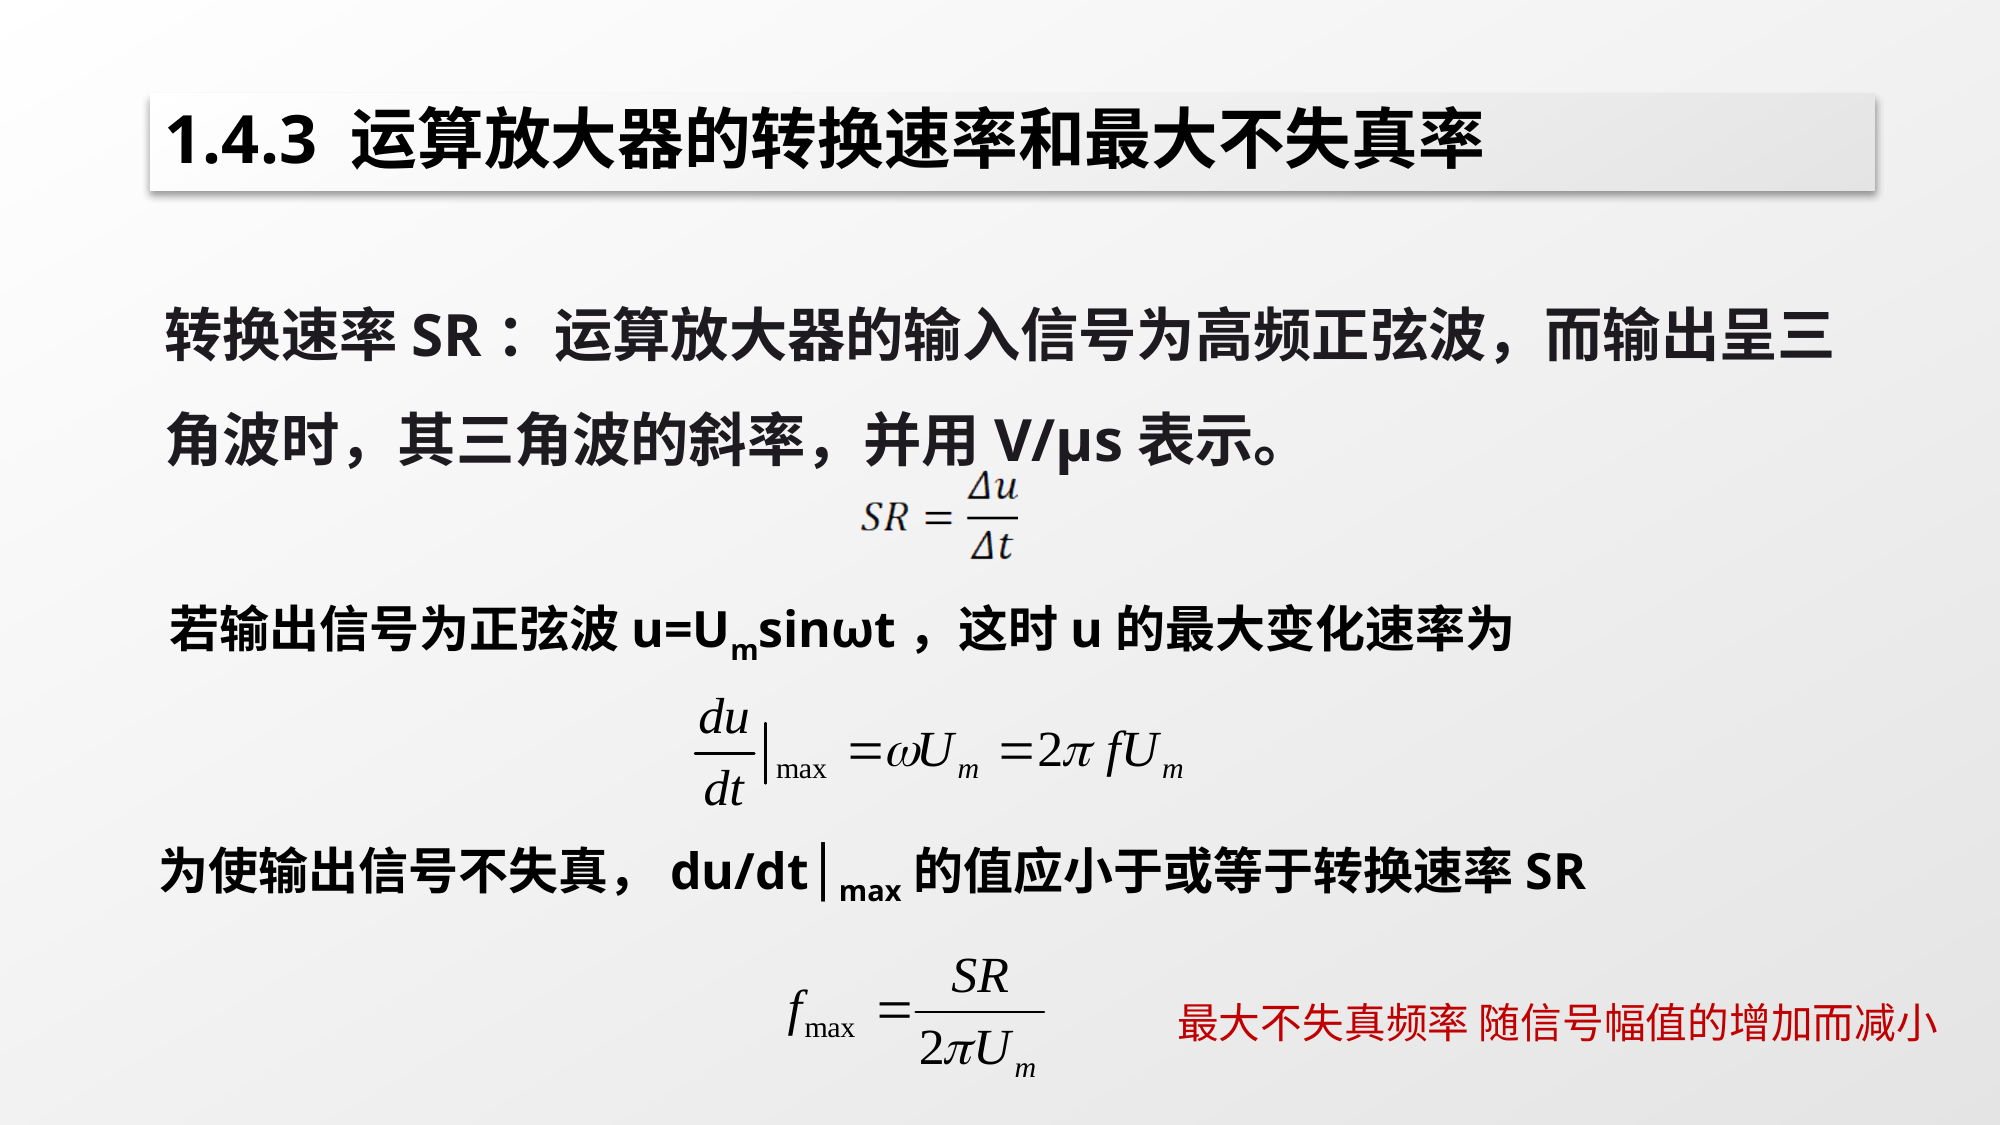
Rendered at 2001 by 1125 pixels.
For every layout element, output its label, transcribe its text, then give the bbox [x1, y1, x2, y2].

title 1.4.3 运算放大器的转换速率和最大不失真率 [149, 93, 1875, 191]
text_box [686, 685, 1193, 817]
list 转换速率SR：运算放大器的输入信号为高频正弦波，而输出呈三角波时，其三角波的斜率，并用V/μs表示。 [149, 255, 1875, 1078]
text_box 最大不失真频率 随信号幅值的增加而减小 [1162, 964, 1968, 1055]
text_box 若输出信号为正弦波u=Umsinωt，这时u的最大变化速率为 [154, 590, 1597, 674]
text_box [770, 944, 1056, 1089]
picture [861, 463, 1018, 561]
text_box 为使输出信号不失真，du/dt│max的值应小于或等于转换速率SR [143, 831, 1736, 915]
